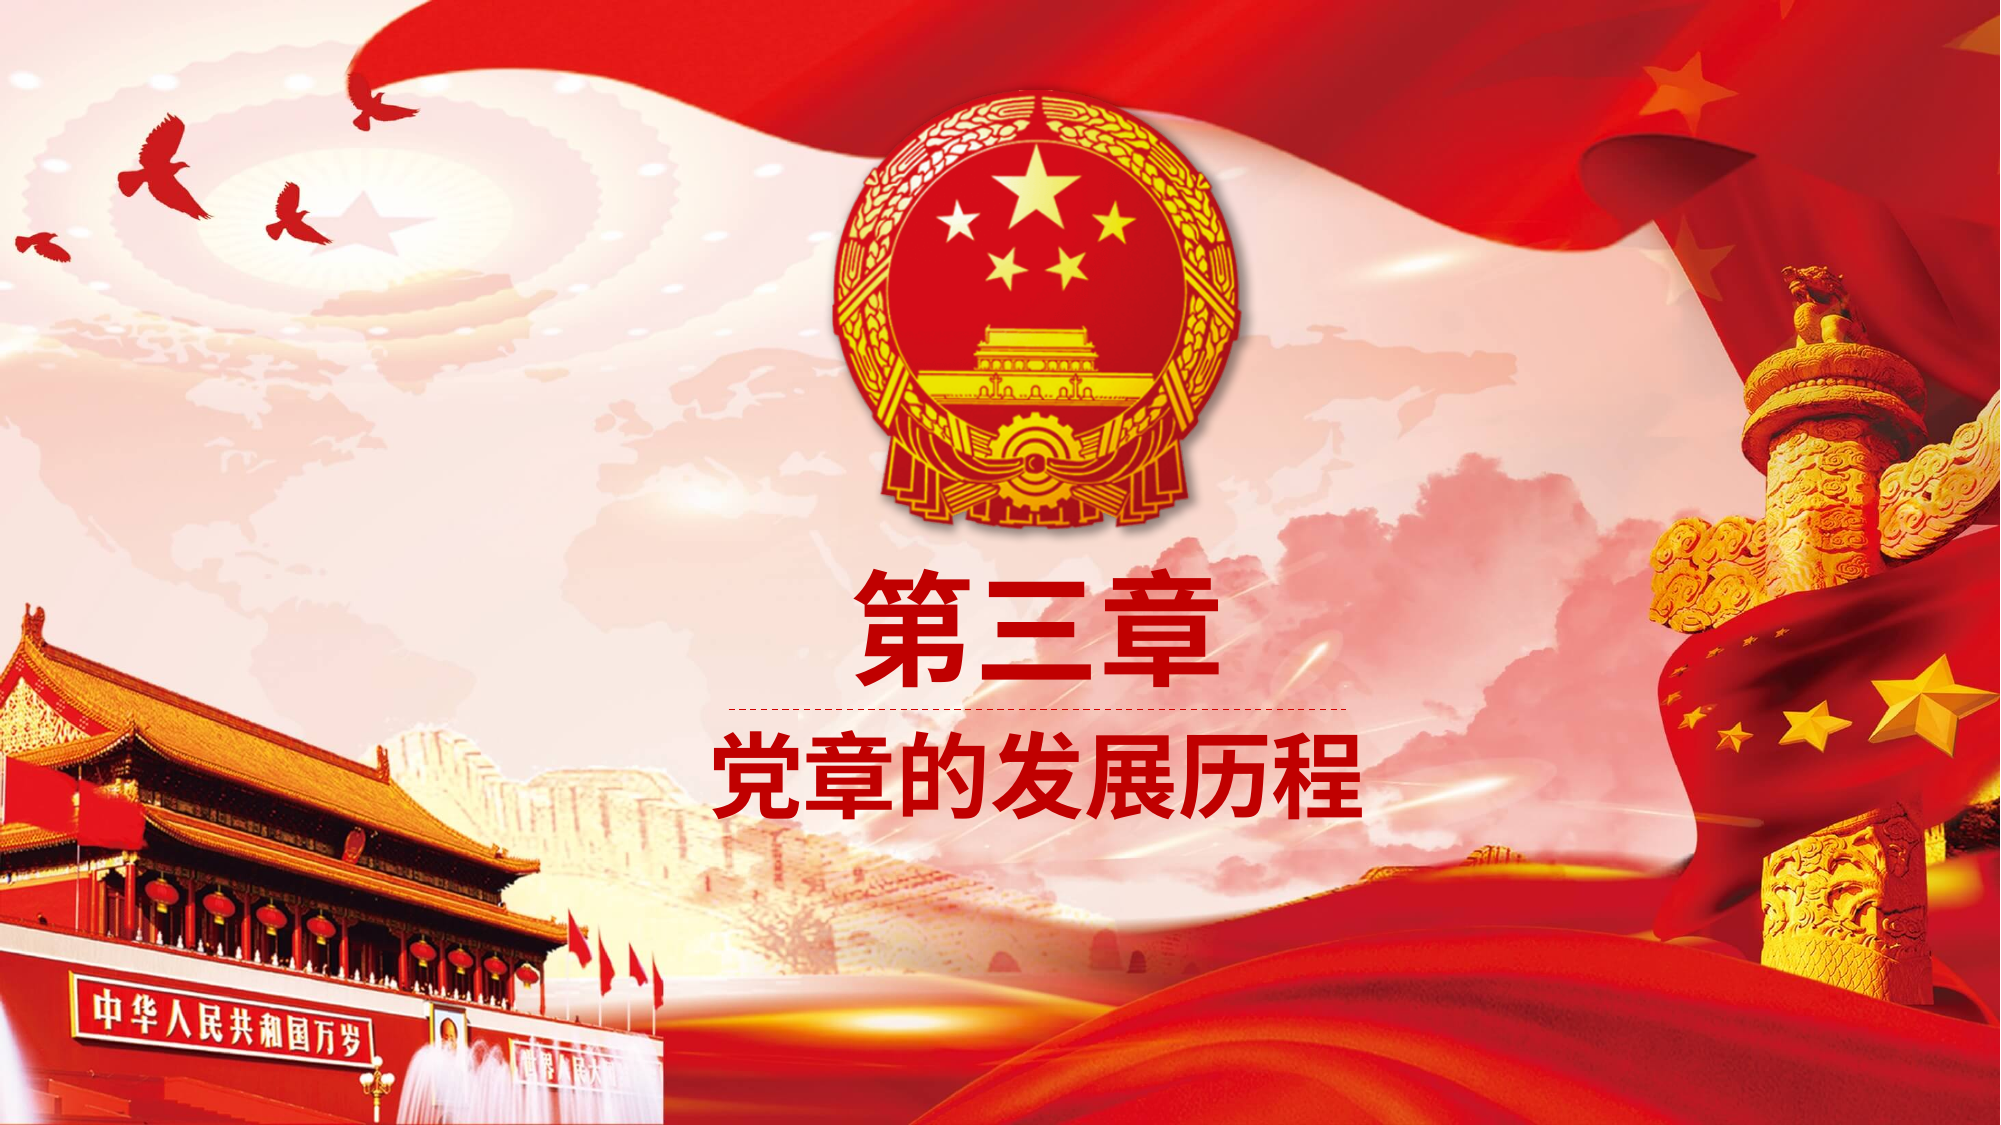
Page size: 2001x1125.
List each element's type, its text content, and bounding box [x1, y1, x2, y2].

picture [0, 0, 2000, 1125]
text_box 第三章 [775, 544, 1299, 709]
text_box 党章的发展历程 [369, 710, 1705, 838]
